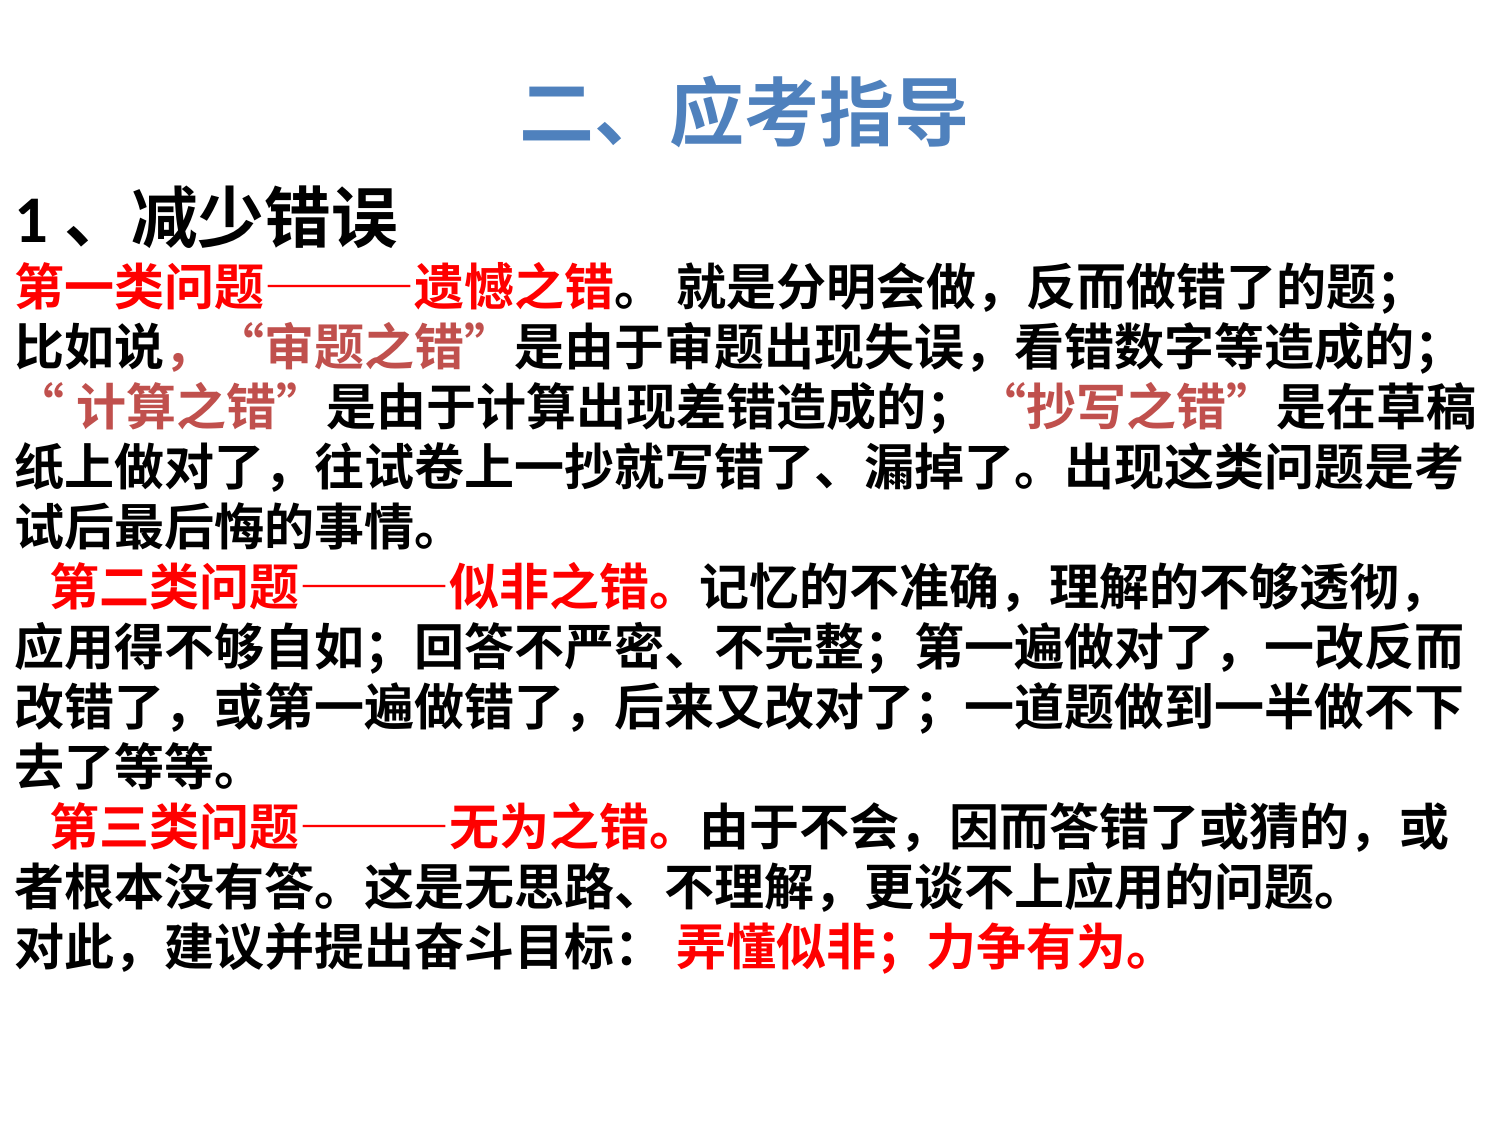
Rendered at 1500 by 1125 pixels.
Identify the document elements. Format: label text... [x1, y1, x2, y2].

text_box 1、减少错误 第一类问题———遗憾之错。 就是分明会做，反而做错了的题； 比如说，“审题之错”是由于审题出现失误，看错数字等造成的； “计算之错”是由于计算出现差错造成的；“抄写之错”是在草稿纸上做对了，往试卷上一抄就写错了、漏掉了。出现这类问题是考试后最后悔的事情。 第二类问题———似非之错。记忆的不准确，理解的不够透彻，应用得不够自如；回答不严密、不完整；第一遍做对了，一改反而改错了，或第一遍做错了，后来又改对了；一道题做到一半做不下去了等等。 第三类问题———无为之错。由于不会，因而答错了或猜的，或者根本没有答。这是无思路、不理解，更谈不上应用的问题。 对此，建议并提出奋斗目标： 弄懂似非；力争有为。 [0, 168, 1500, 983]
text_box 二、应考指导 [93, 58, 1395, 164]
